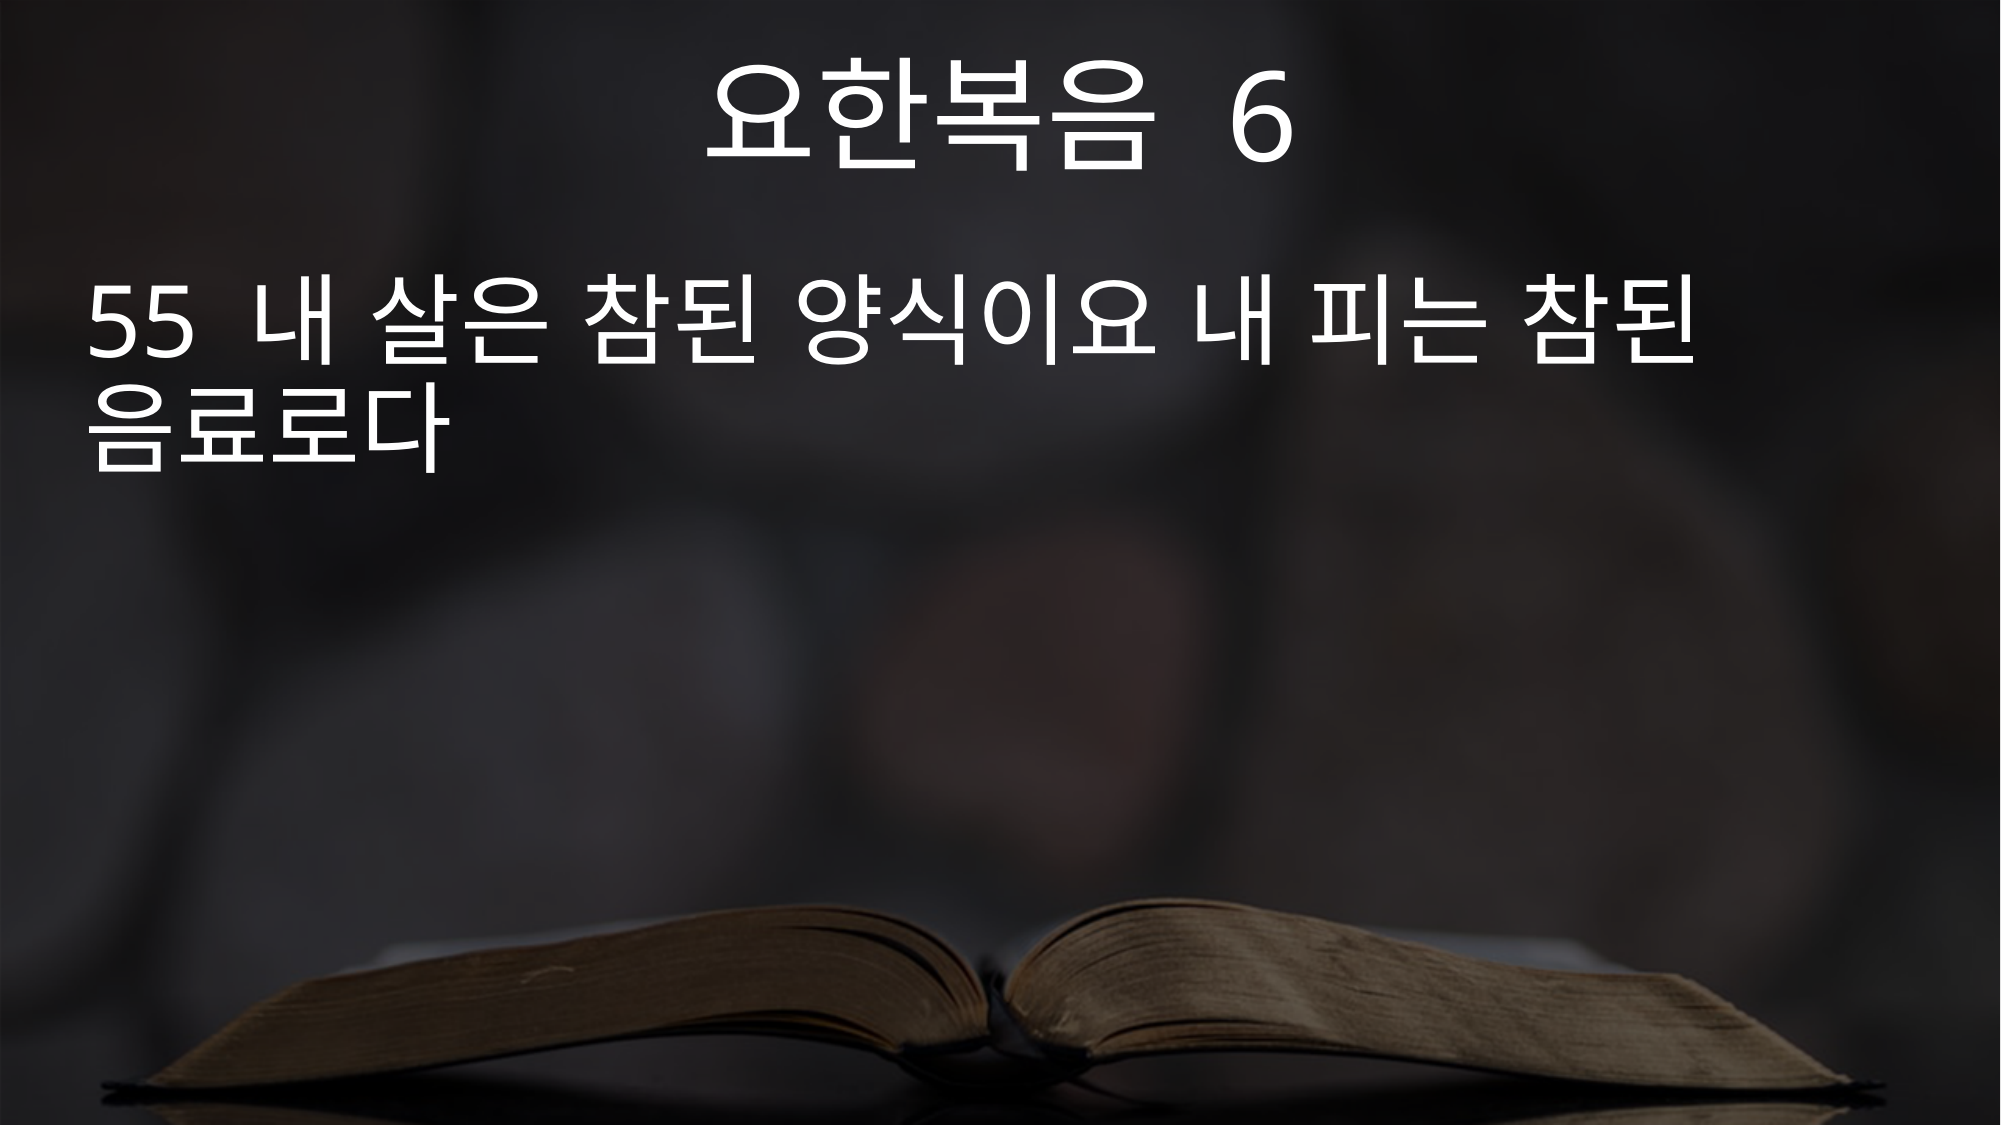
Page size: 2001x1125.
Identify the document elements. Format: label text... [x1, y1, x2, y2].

footer 요한복음 6 [0, 32, 2000, 192]
list 55 내 살은 참된 양식이요 내 피는 참된 음료로다 [69, 263, 1953, 423]
picture [0, 0, 2001, 1125]
